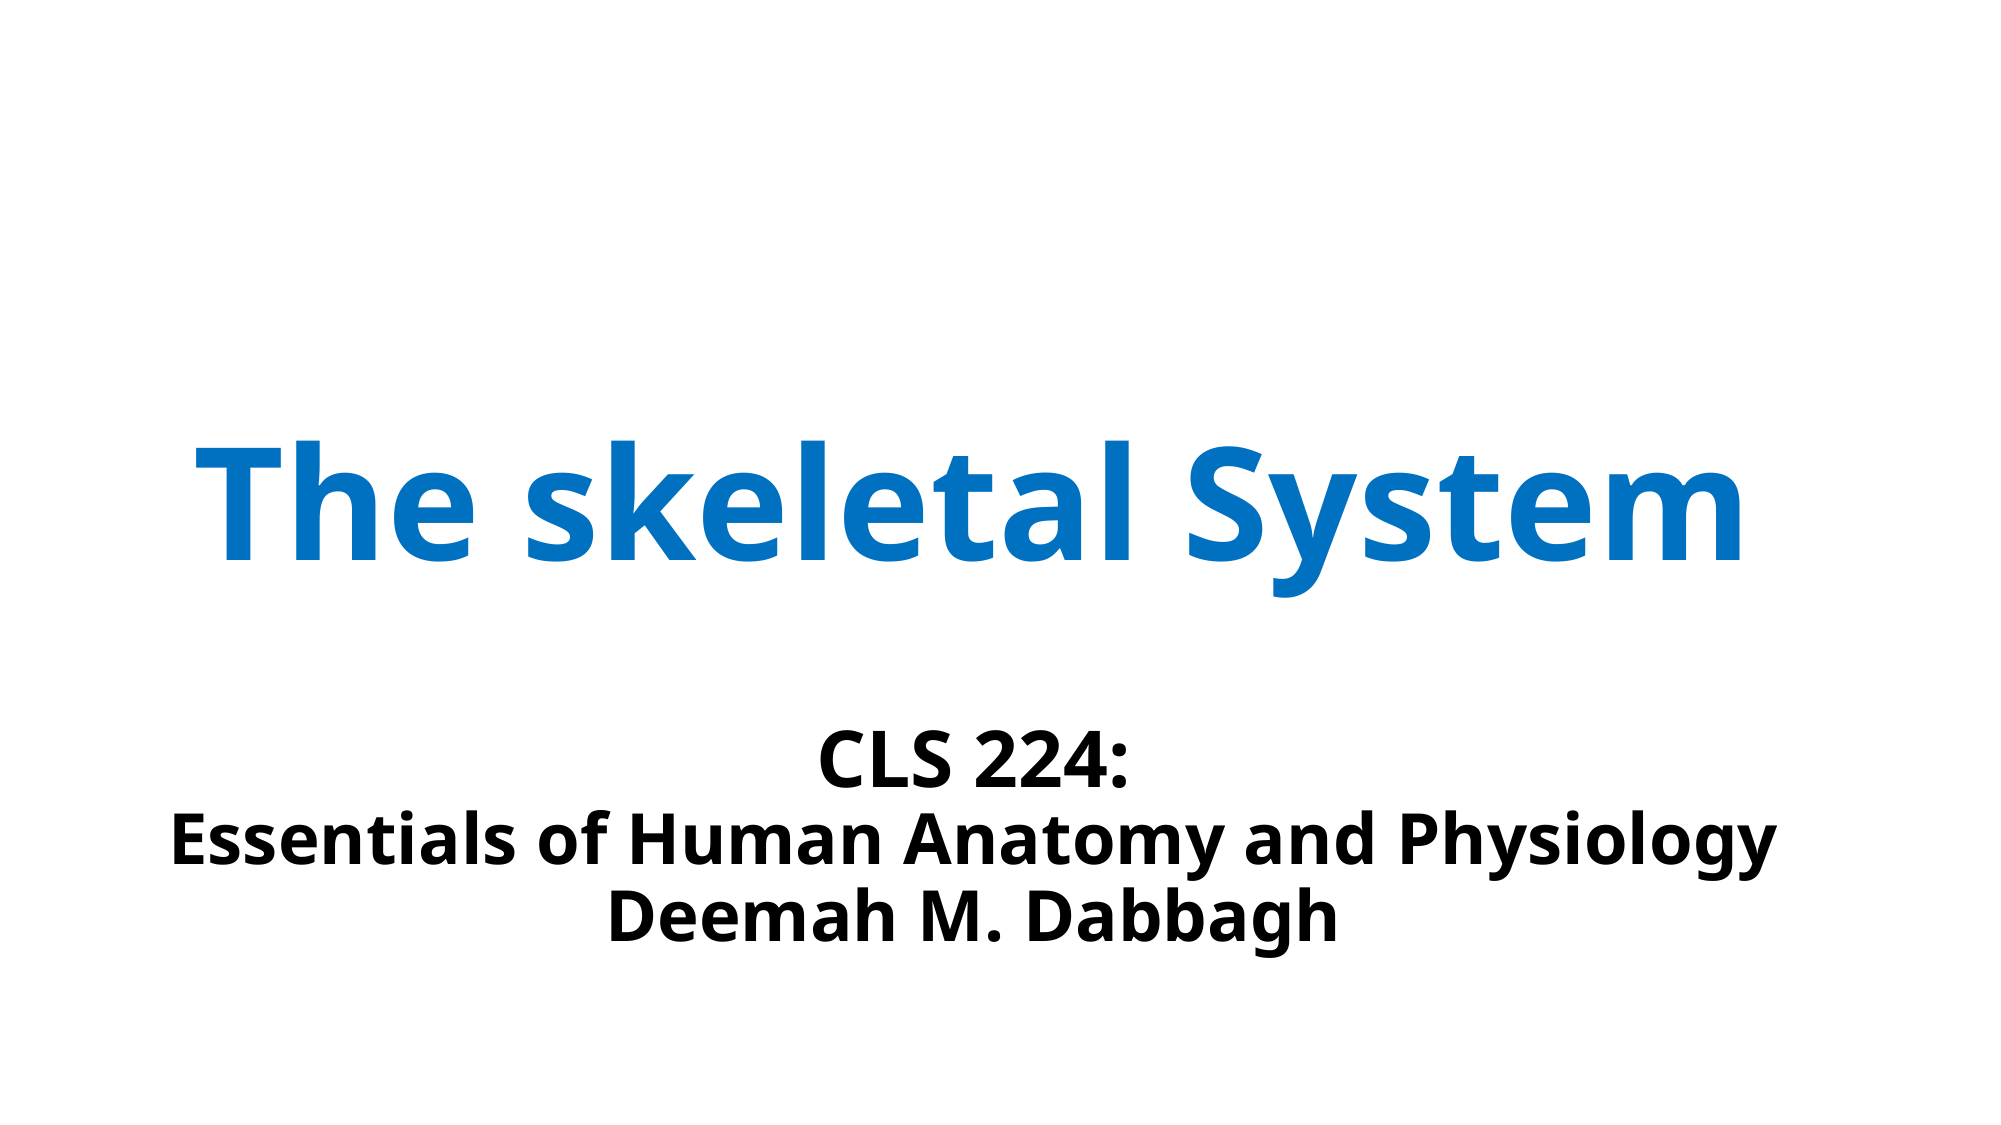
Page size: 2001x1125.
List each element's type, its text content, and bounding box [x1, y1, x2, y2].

title The skeletal System CLS 224: Essentials of Human Anatomy and Physiology Deemah M. Dabbagh [0, 405, 1961, 1125]
